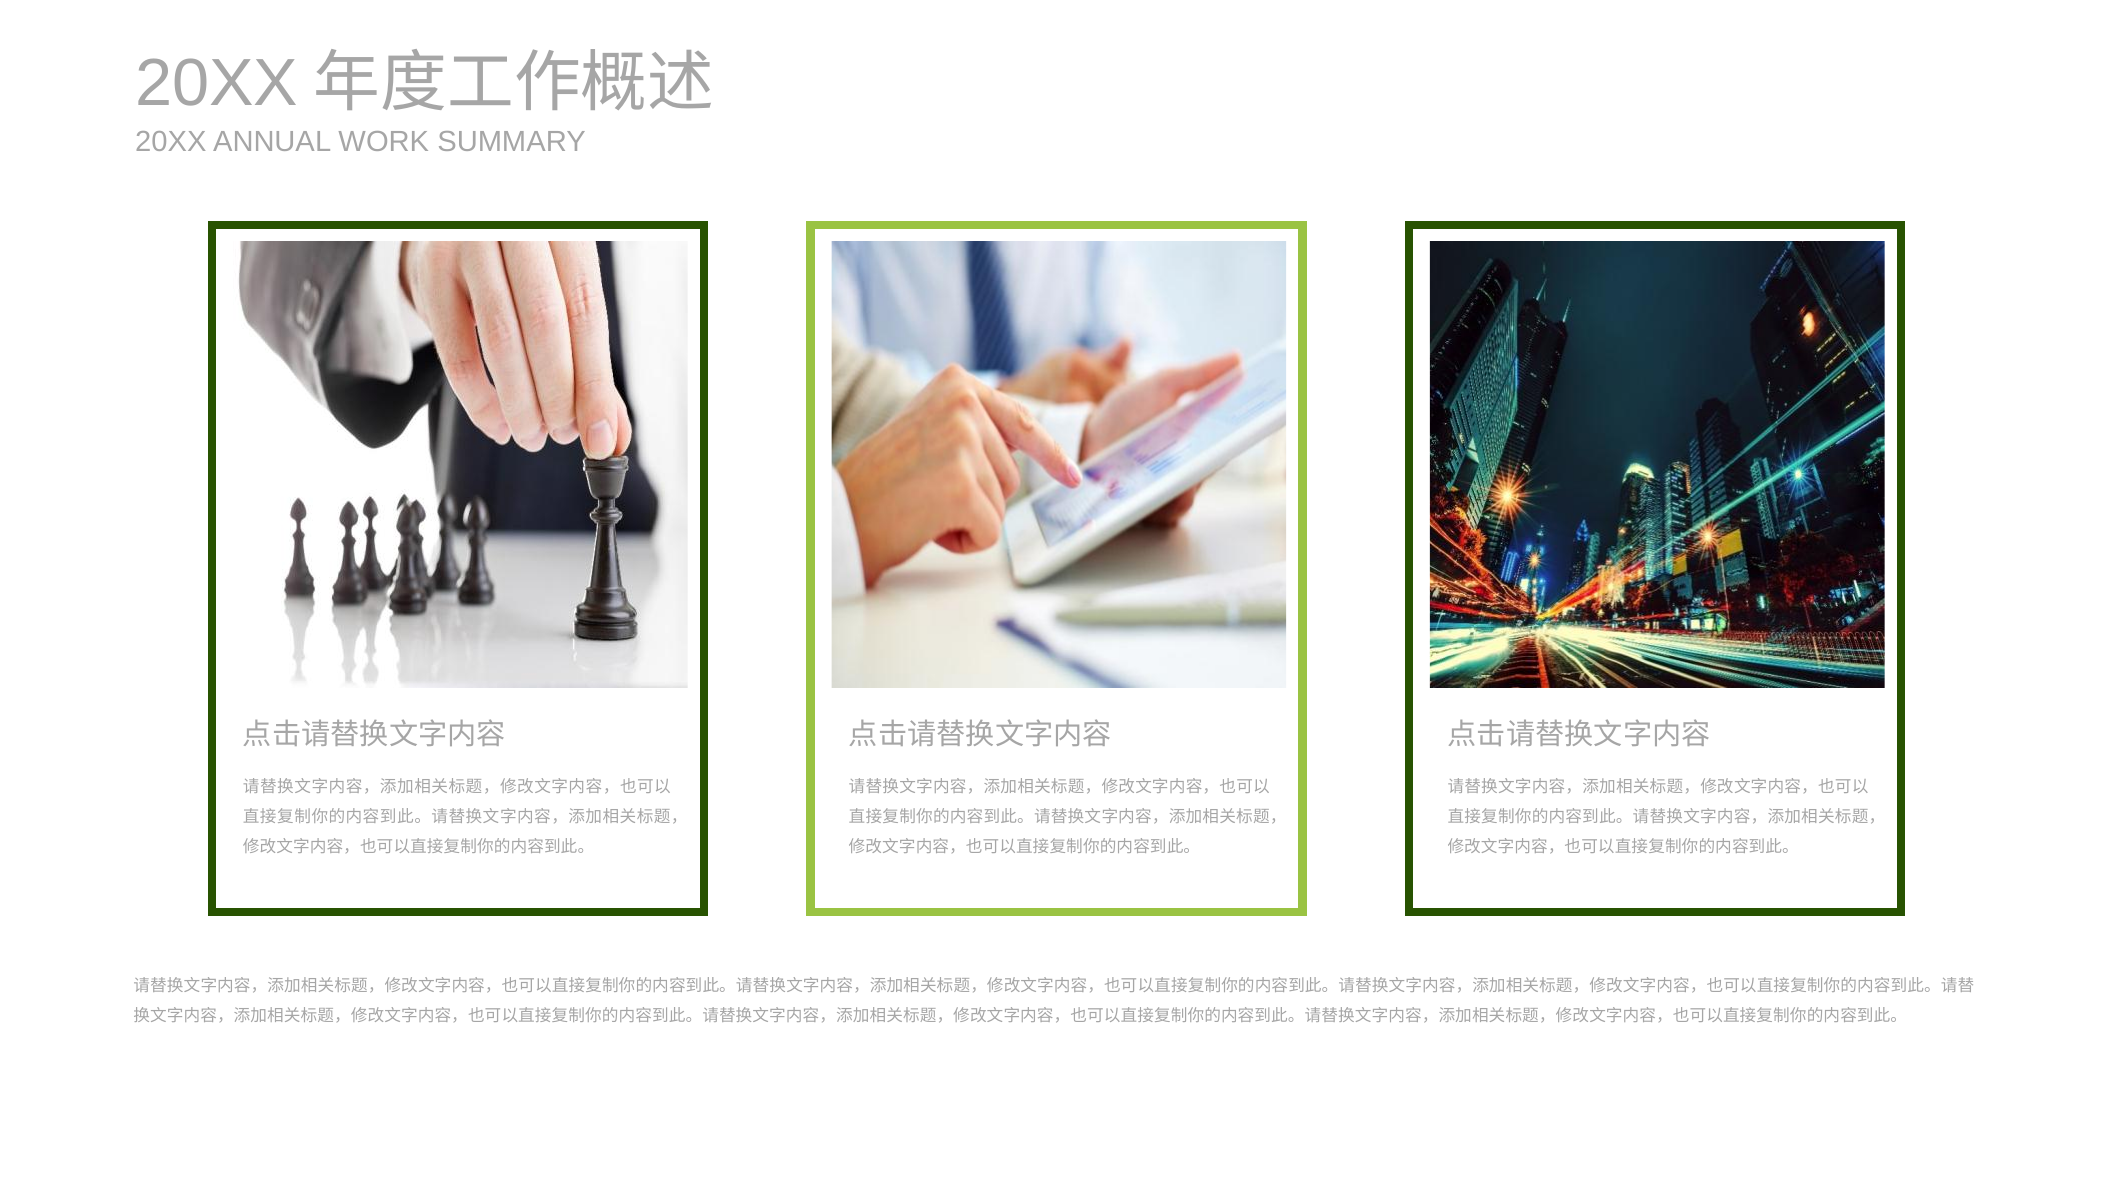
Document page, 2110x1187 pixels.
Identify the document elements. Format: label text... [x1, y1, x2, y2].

text_box 20XX年度工作概述 [135, 38, 783, 119]
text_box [1447, 715, 1870, 858]
text_box [1408, 224, 1902, 913]
text_box 请替换文字内容，添加相关标题，修改文字内容，也可以直接复制你的内容到此。请替换文字内容，添加相关标题，修改文字内容，也可以直接复制你的内容到此。请替换文字内容，添加相关标题，修改文字内容，也可以直接复制你的内容到此。请替换文字内容，添加相关标题，修改文字内容，也可以直接复制你的内容到此。请替换文字内容，添加相关标题，修改文字内容，也可以直接复制你的内容到此。请替换文字内容，添加相关标题，修改文字内容，也可以直接复制你的内容到此。 [133, 964, 1976, 1025]
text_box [242, 715, 672, 858]
text_box 20XX ANNUAL WORK SUMMARY [135, 122, 596, 158]
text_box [848, 715, 1271, 858]
text_box [211, 224, 705, 913]
text_box [809, 224, 1304, 913]
